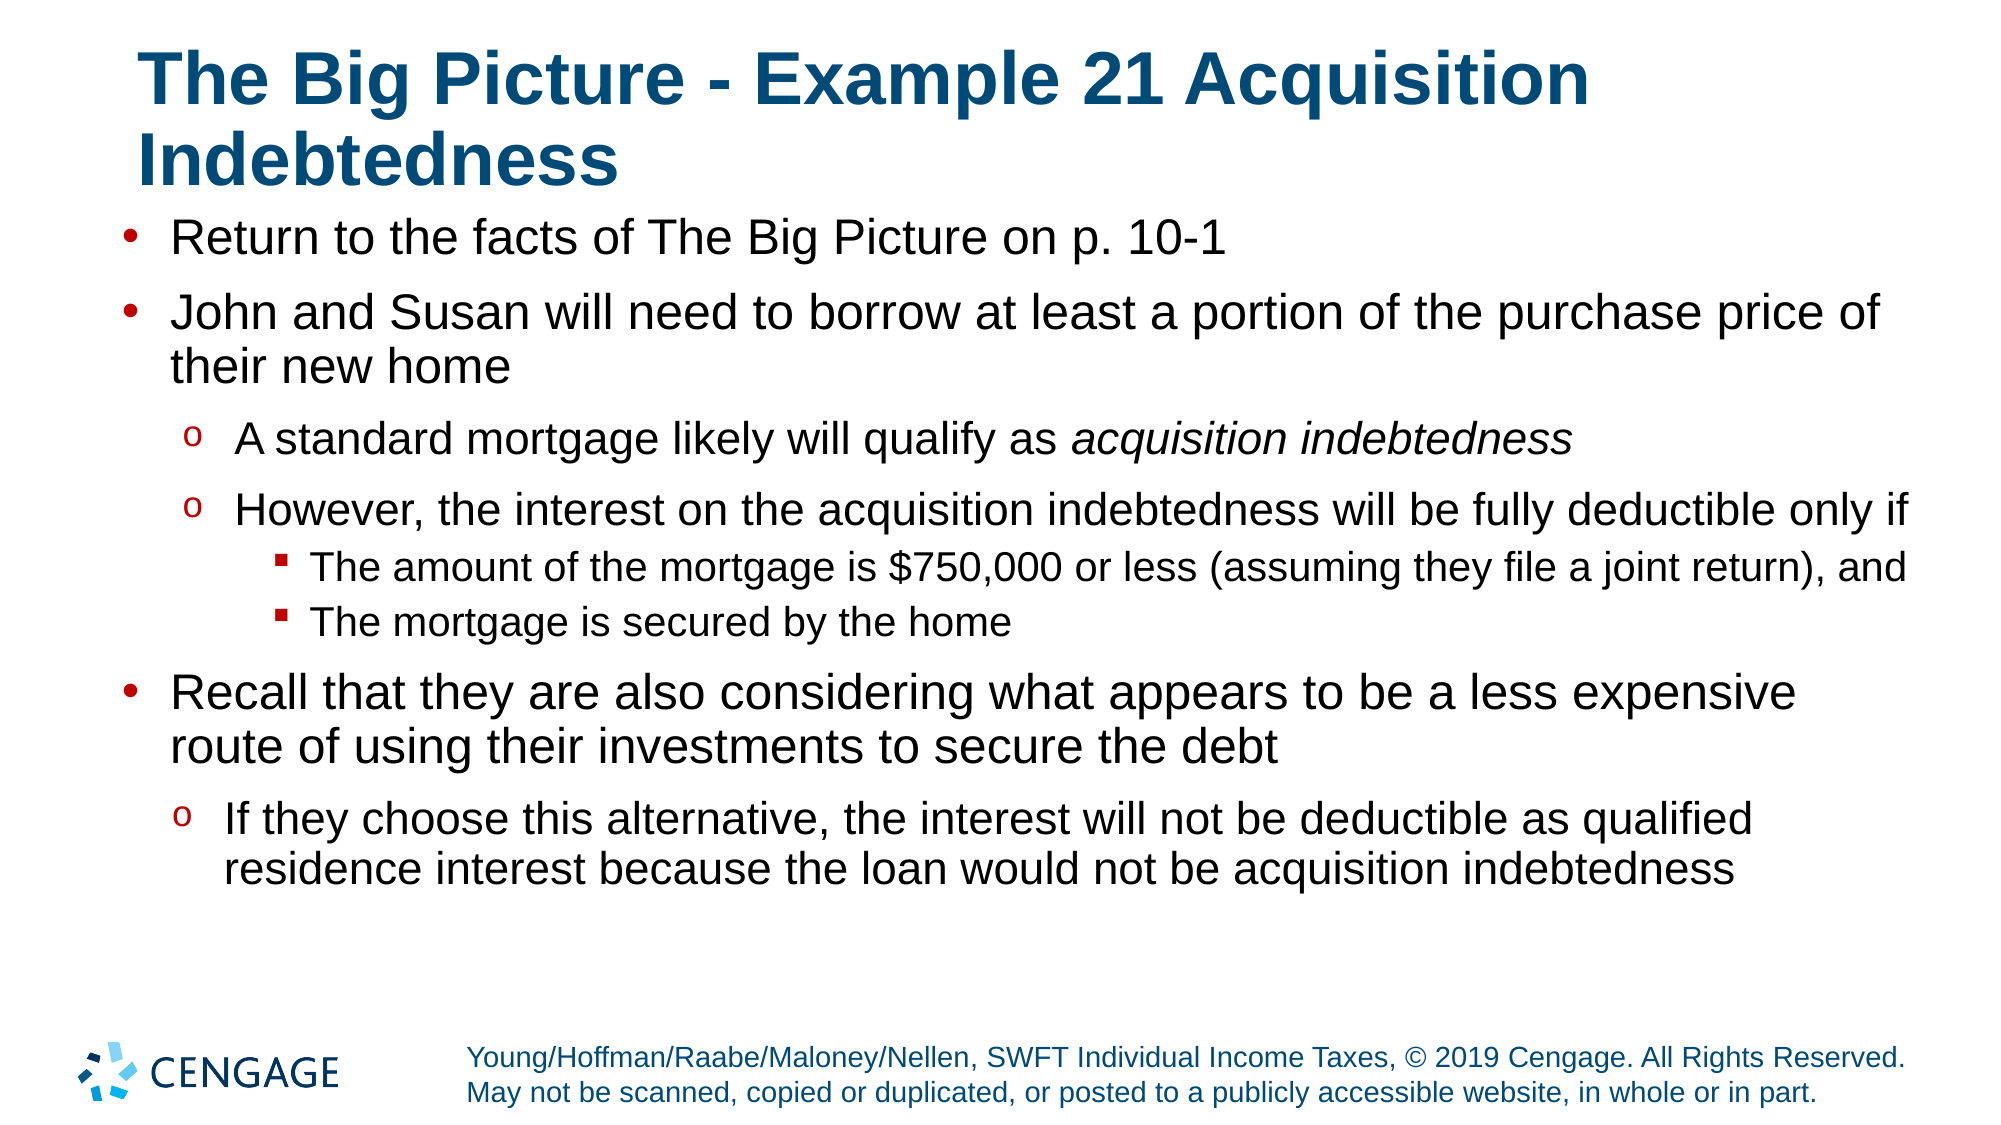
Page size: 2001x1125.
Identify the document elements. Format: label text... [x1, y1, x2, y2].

list Return to the facts of The Big Picture on p. 10-1 John and Susan will need to borrow at least a portion of the purchase price of their new home A standard mortgage likely will qualify as acquisition indebtedness However, the interest on the acquisition indebtedness will be fully deductible only if The amount of the mortgage is $750,000 or less (assuming they file a joint return), and The mortgage is secured by the home Recall that they are also considering what appears to be a less expensive route of using their investments to secure the debt If they choose this alternative, the interest will not be deductible as qualified residence interest because the loan would not be acquisition indebtedness [121, 211, 1922, 911]
title The Big Picture - Example 21 Acquisition Indebtedness [137, 39, 1863, 191]
picture [78, 1042, 338, 1101]
